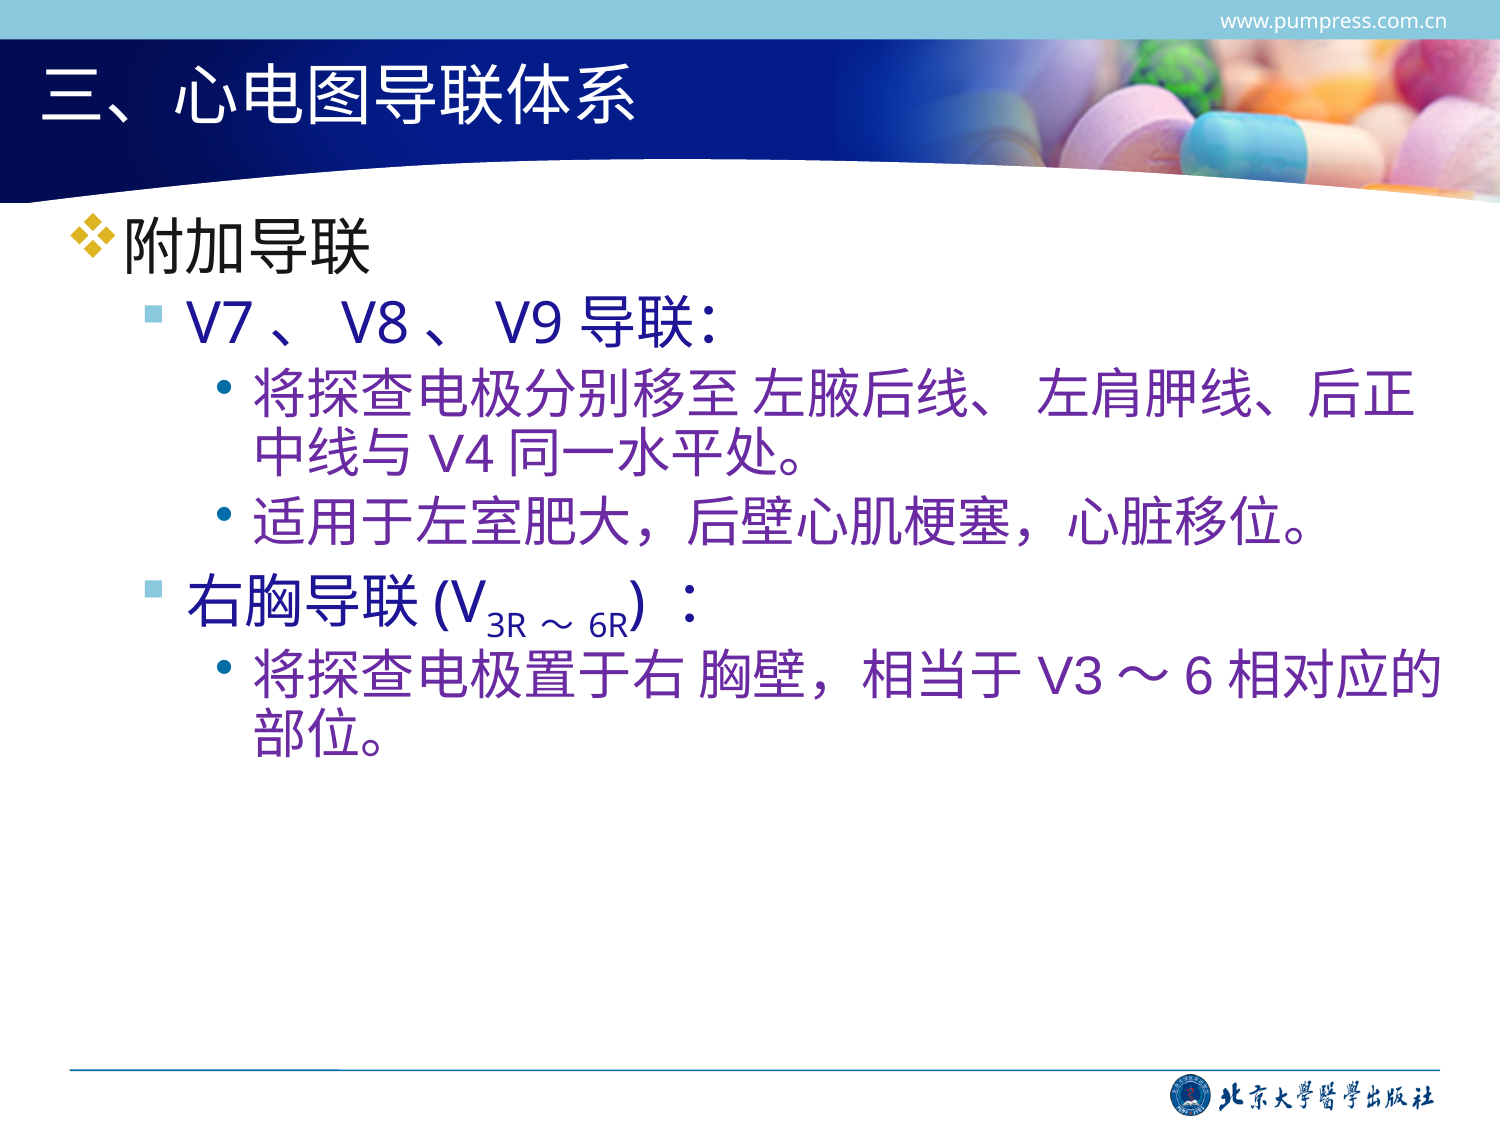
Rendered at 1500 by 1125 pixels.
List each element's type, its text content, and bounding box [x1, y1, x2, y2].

picture [1170, 1074, 1436, 1118]
picture [0, 40, 1500, 203]
title 三、心电图导联体系 [23, 46, 1349, 140]
list 附加导联 V7、V8、V9导联： 将探查电极分别移至 左腋后线、 左肩胛线、后正中线与V4同一水平处。 适用于左室肥大，后壁心肌梗塞，心脏移位。 右胸导联(V3R～6R) ： 将探查电极置于右 胸壁，相当于V3～6相对应的部位。 [49, 198, 1463, 1026]
slide_number www.pumpress.com.cn [1024, 0, 1463, 38]
